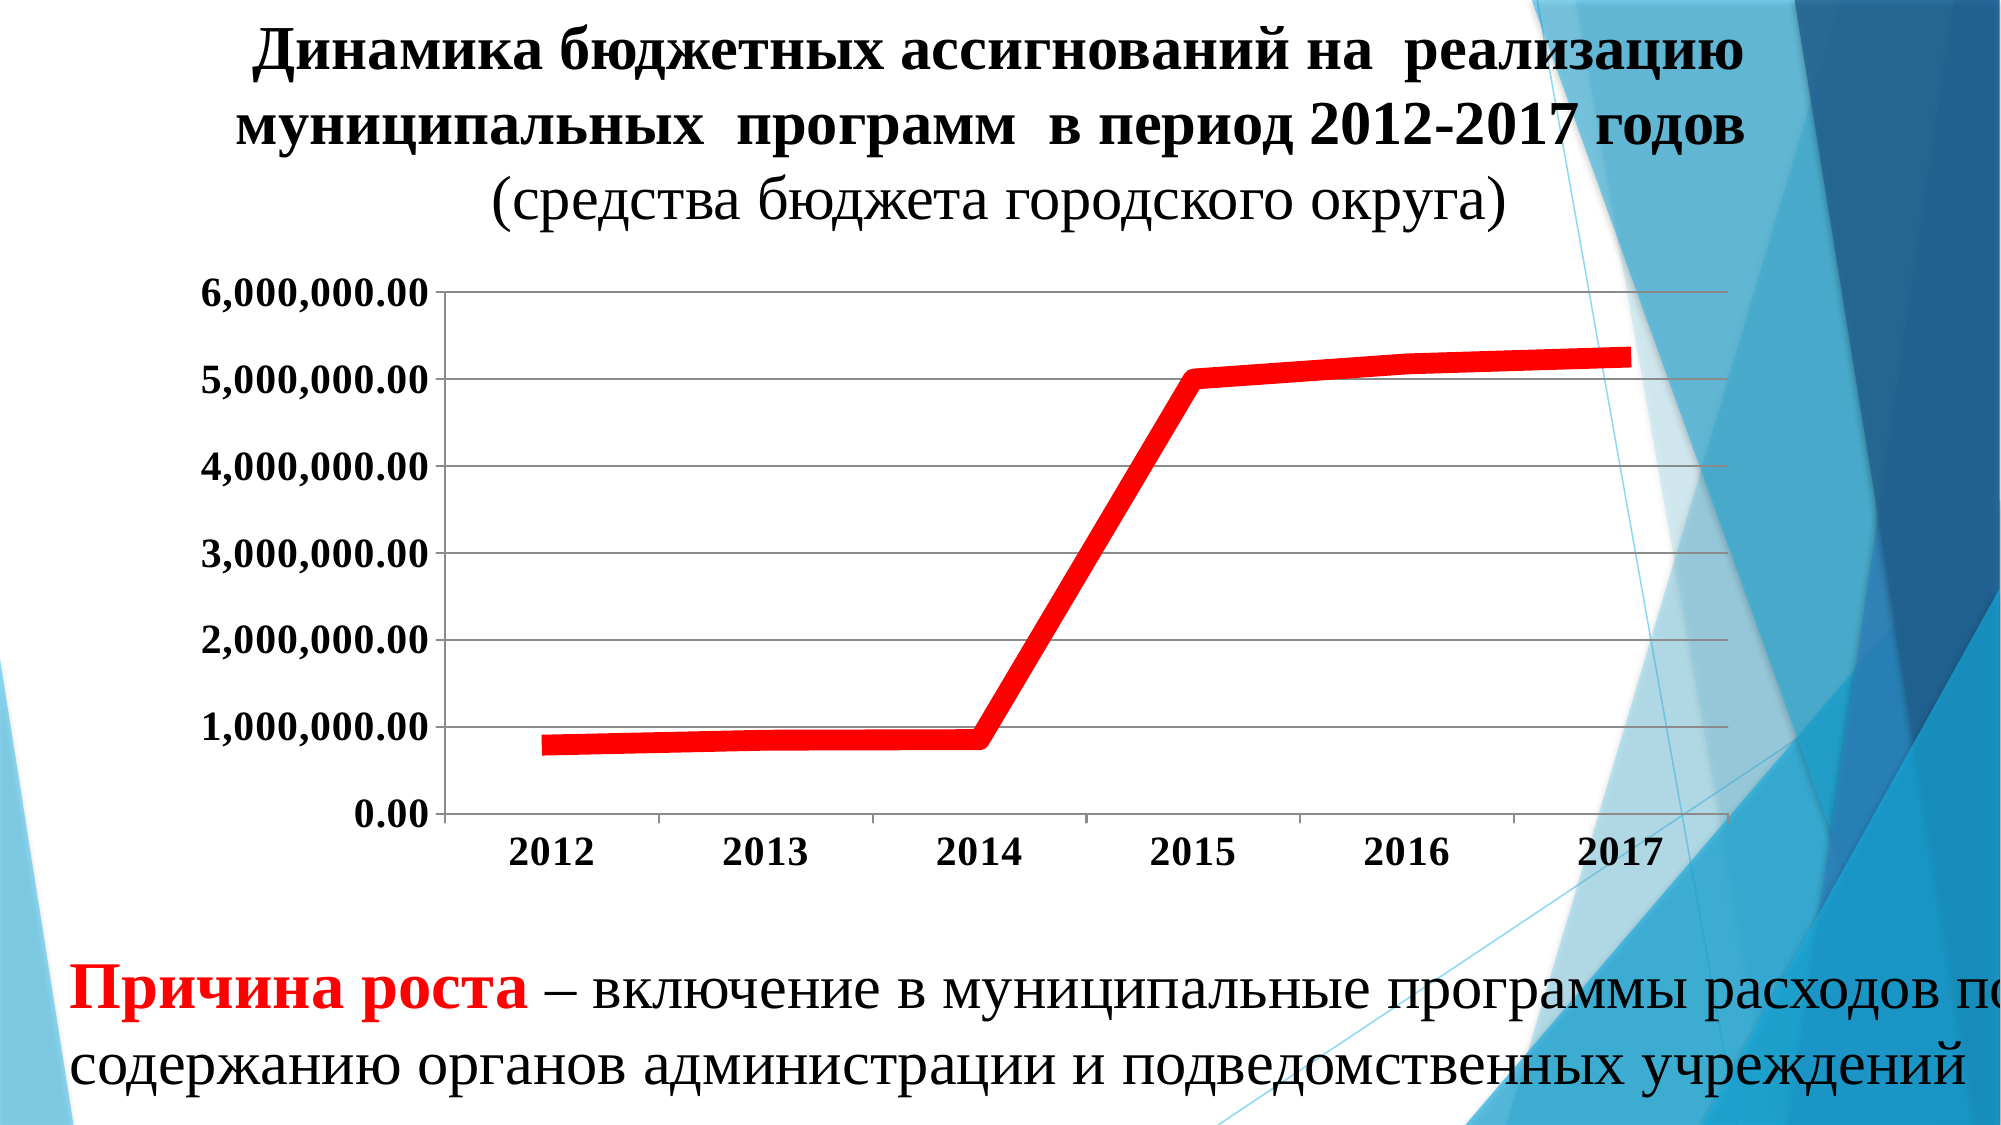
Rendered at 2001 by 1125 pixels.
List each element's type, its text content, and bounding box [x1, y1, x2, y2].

text_box Динамика бюджетных ассигнований на реализацию муниципальных программ в период 2012-2017 годов (средства бюджета городского округа) [0, 0, 2000, 240]
chart [168, 255, 1760, 889]
text_box Причина роста – включение в муниципальные программы расходов по содержанию органов администрации и подведомственных учреждений [54, 934, 2000, 1105]
